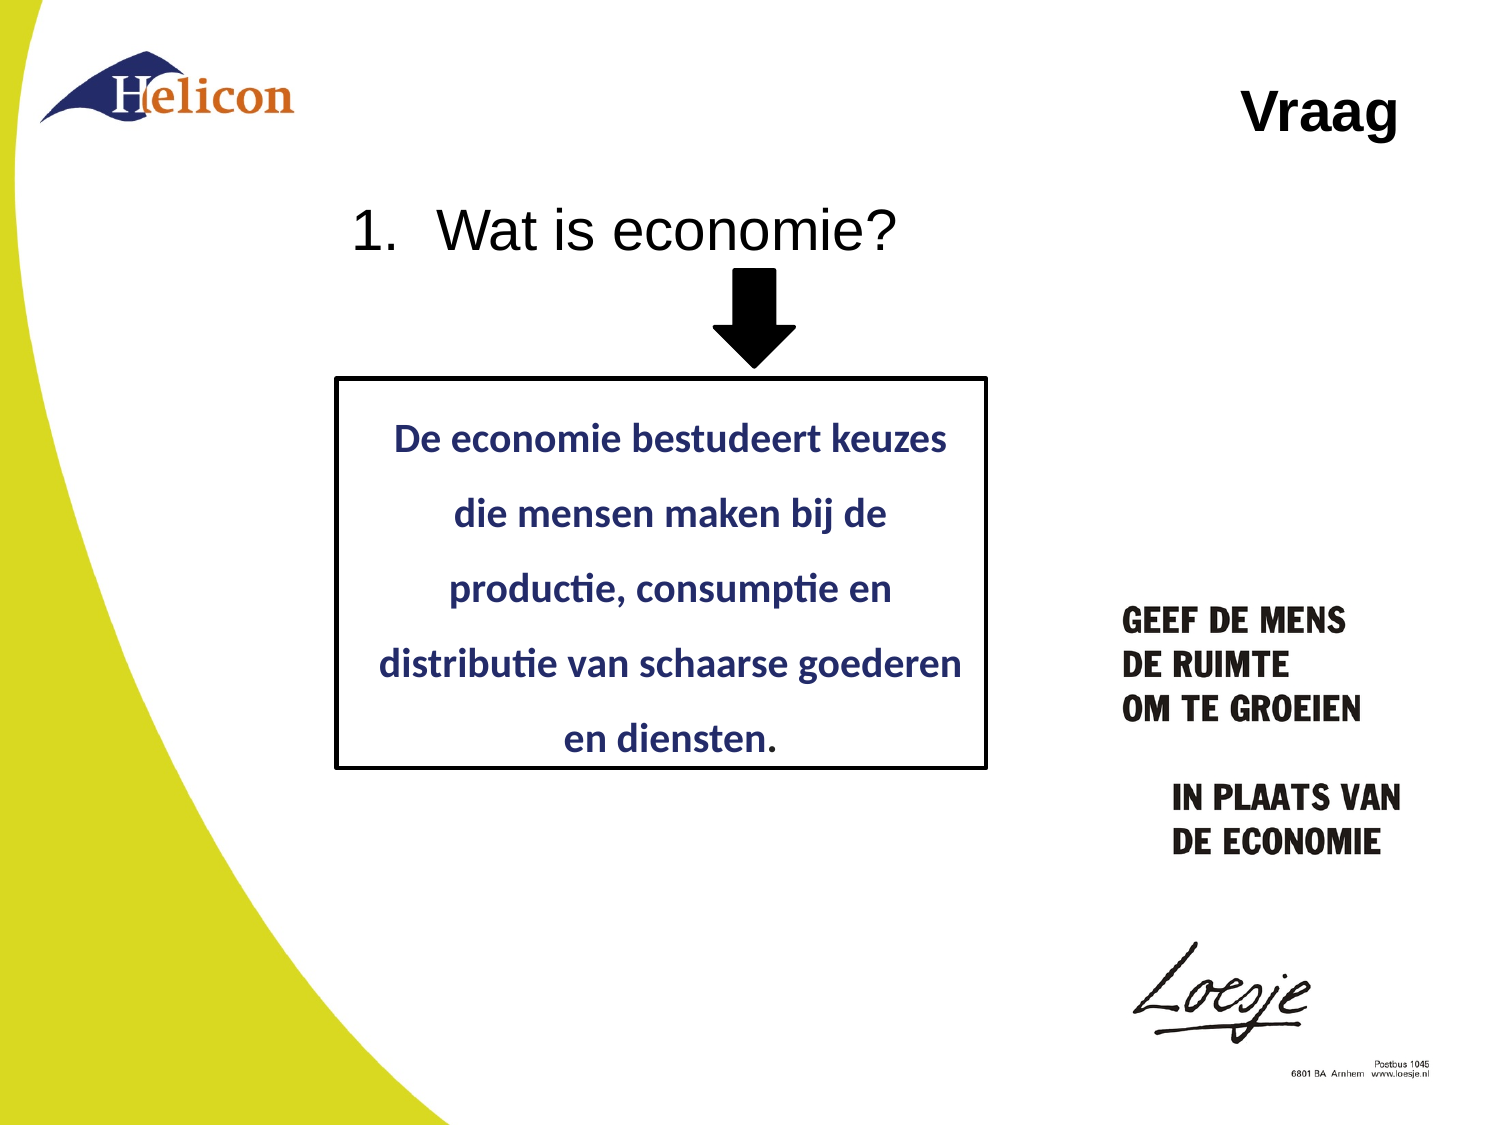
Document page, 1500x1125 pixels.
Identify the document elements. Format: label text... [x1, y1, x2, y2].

text_box [712, 268, 796, 369]
title Vraag [324, 54, 1415, 161]
picture [0, 0, 1500, 1125]
list Wat is economie? [336, 184, 1425, 994]
text_box De economie bestudeert keuzes die mensen maken bij de productie, consumptie en distributie van schaarse goederen en diensten. [336, 378, 987, 769]
